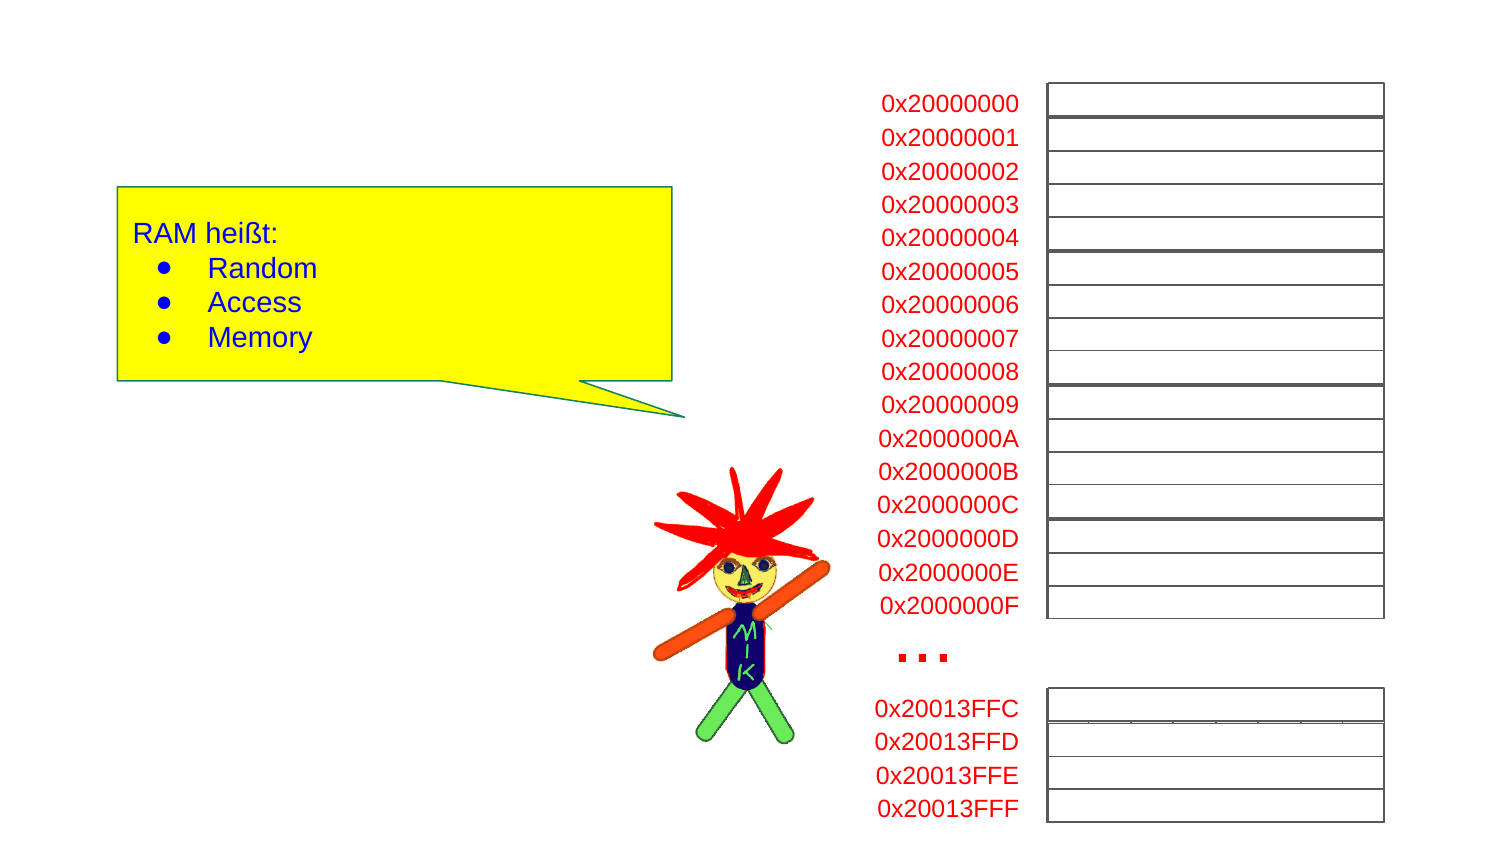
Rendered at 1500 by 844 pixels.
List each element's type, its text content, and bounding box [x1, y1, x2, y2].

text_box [1048, 350, 1385, 484]
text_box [854, 503, 1385, 630]
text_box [1048, 82, 1385, 216]
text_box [854, 72, 1385, 339]
text_box RAM heißt: Random Access Memory [117, 186, 685, 418]
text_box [1048, 687, 1385, 823]
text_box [854, 339, 1043, 496]
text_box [1048, 216, 1385, 350]
text_box ... [877, 638, 1139, 675]
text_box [854, 677, 1385, 834]
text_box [1048, 484, 1385, 619]
picture [634, 458, 842, 751]
